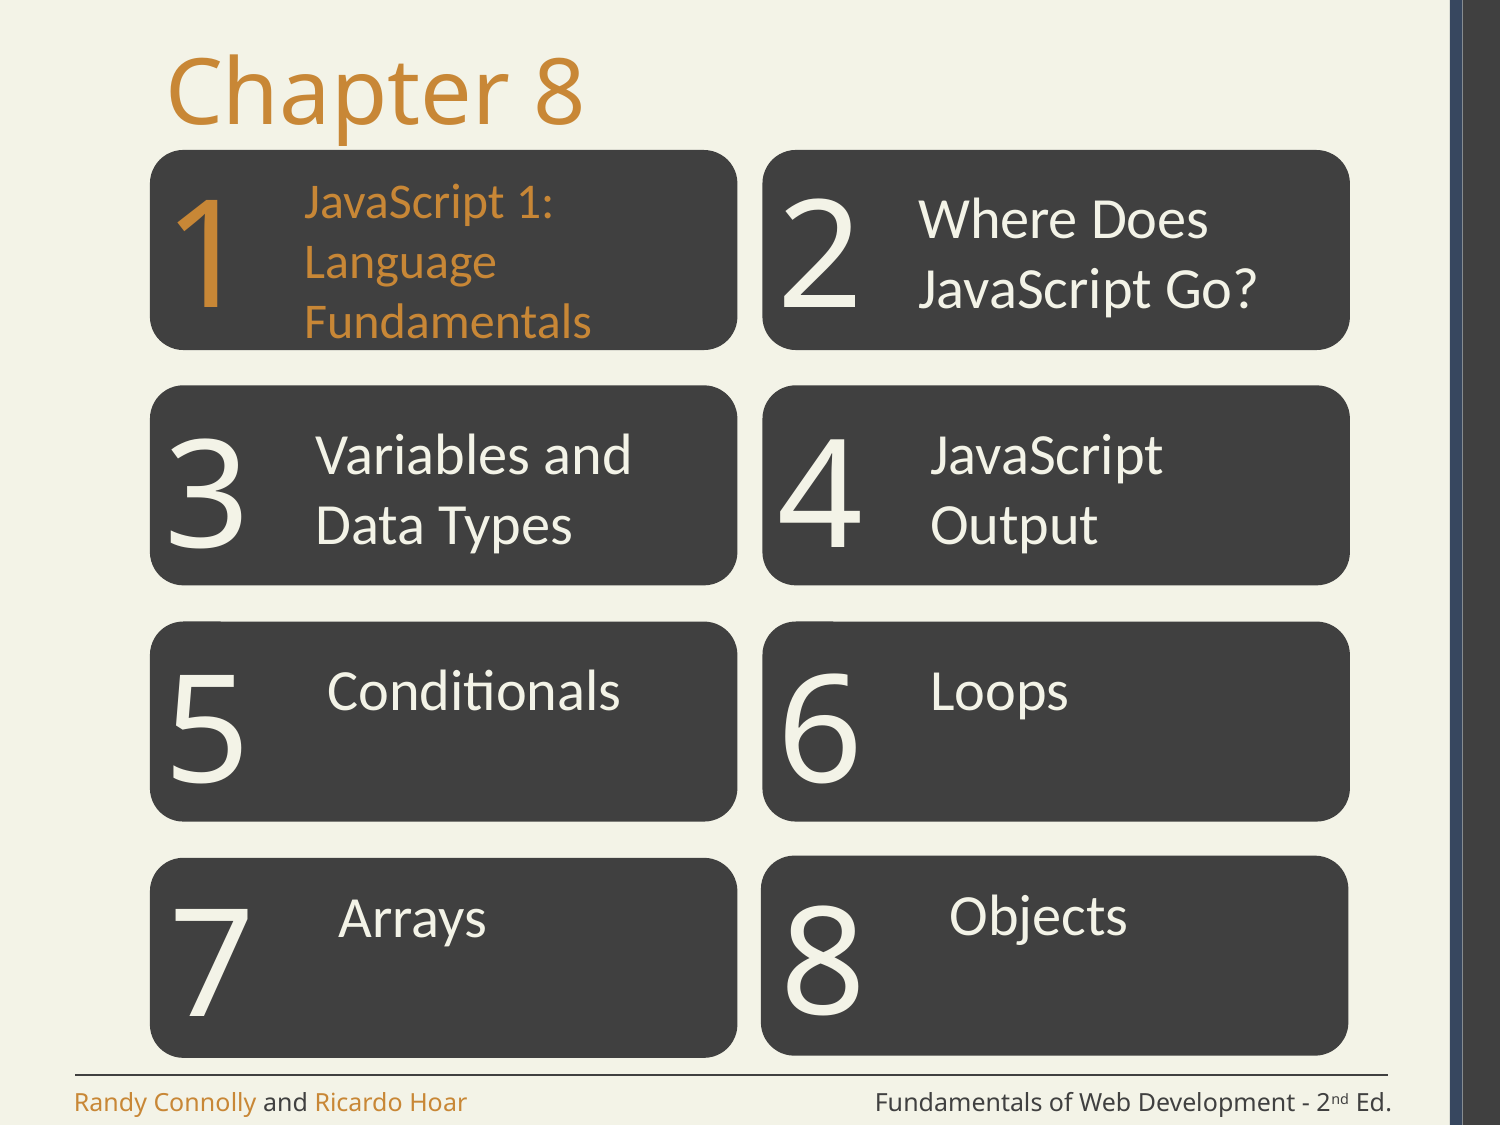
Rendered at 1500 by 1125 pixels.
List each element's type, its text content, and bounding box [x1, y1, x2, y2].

text_box 5 [150, 624, 263, 820]
text_box 7 [154, 859, 268, 1055]
text_box Loops [915, 645, 1329, 730]
text_box [758, 869, 765, 1043]
text_box 1 [150, 149, 263, 345]
text_box [161, 147, 740, 353]
text_box 3 [150, 390, 263, 586]
text_box Variables and Data Types [301, 408, 715, 564]
text_box [774, 147, 1353, 353]
text_box [165, 619, 740, 824]
text_box Arrays [324, 872, 738, 957]
text_box Objects [935, 869, 1349, 955]
text_box 8 [765, 857, 879, 1052]
text_box [778, 619, 1353, 824]
text_box JavaScript 1: Language Fundamentals [289, 160, 703, 356]
text_box [165, 855, 740, 1060]
text_box [775, 383, 1353, 588]
title Chapter 8 [150, 24, 1450, 200]
text_box Conditionals [312, 645, 727, 730]
text_box 4 [762, 390, 875, 586]
text_box [147, 871, 154, 1045]
text_box Where Does JavaScript Go? [903, 172, 1317, 328]
text_box [162, 383, 740, 588]
text_box 2 [762, 149, 875, 345]
text_box JavaScript Output [915, 408, 1329, 564]
text_box [775, 853, 1351, 1058]
text_box 6 [762, 624, 875, 820]
